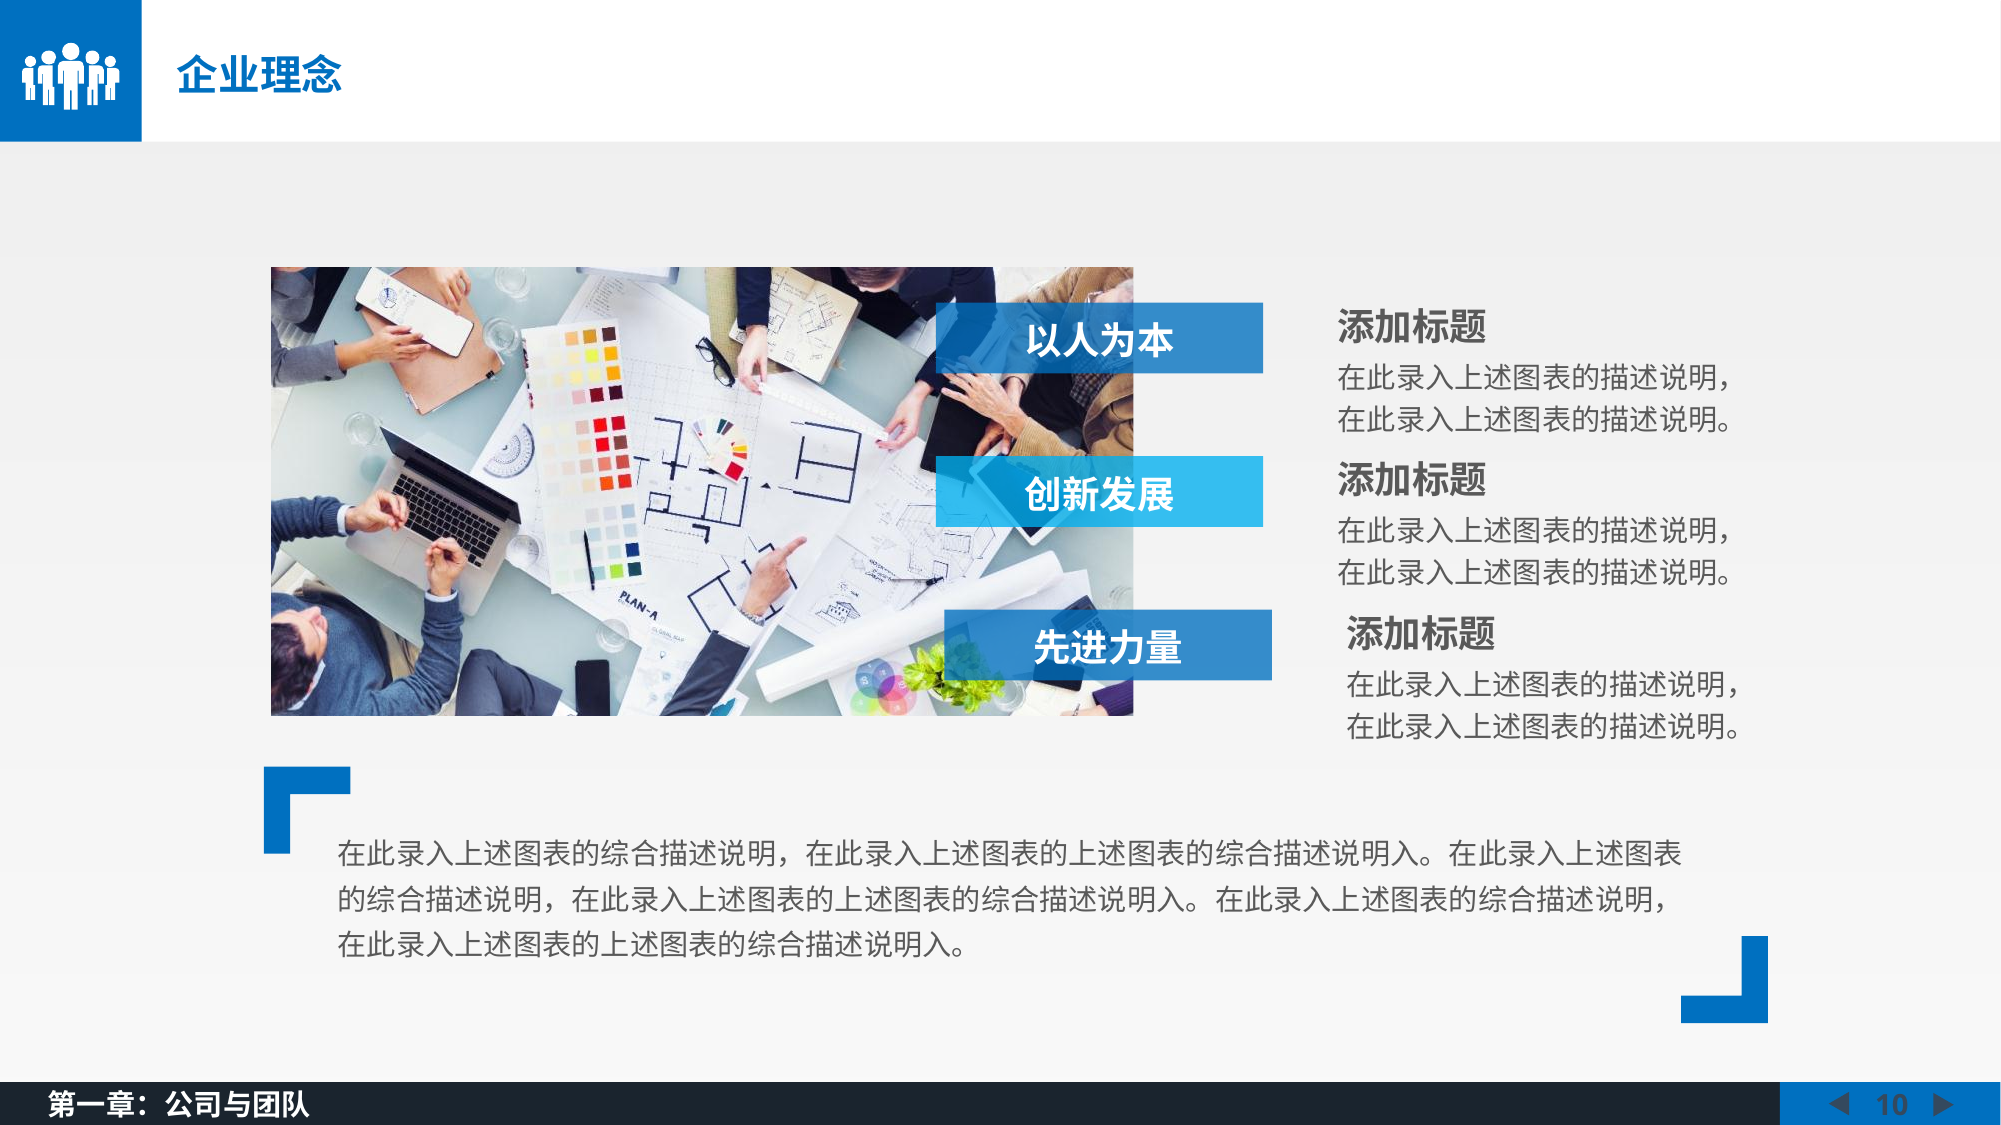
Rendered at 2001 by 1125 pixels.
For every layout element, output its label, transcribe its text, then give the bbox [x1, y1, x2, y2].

text_box [0, 1080, 8, 1125]
text_box 先进力量 [944, 616, 1272, 677]
text_box [351, 1080, 1778, 1125]
text_box 创新发展 [935, 463, 1264, 523]
text_box 在此录入上述图表的描述说明，在此录入上述图表的描述说明。 [1322, 498, 1784, 597]
text_box [57, 42, 84, 110]
text_box 第一章：公司与团队 [8, 1078, 351, 1125]
text_box [263, 766, 351, 854]
text_box [942, 608, 1274, 683]
text_box 在此录入上述图表的描述说明，在此录入上述图表的描述说明。 [1322, 344, 1784, 444]
text_box [22, 55, 37, 100]
text_box [144, 0, 2001, 144]
text_box [1681, 936, 1768, 1024]
text_box [104, 55, 120, 100]
text_box [934, 454, 1265, 529]
text_box [934, 301, 1265, 376]
text_box [0, 0, 144, 144]
text_box 添加标题 [1331, 602, 1586, 651]
text_box 企业理念 [161, 59, 859, 138]
text_box 添加标题 [1322, 295, 1577, 344]
text_box [85, 50, 104, 106]
text_box 10 [1779, 1078, 2001, 1125]
text_box 添加标题 [1322, 448, 1577, 498]
text_box 在此录入上述图表的综合描述说明，在此录入上述图表的上述图表的综合描述说明入。在此录入上述图表的综合描述说明，在此录入上述图表的上述图表的综合描述说明入。在此录入上述图表的综合描述说明，在此录入上述图表的上述图表的综合描述说明入。 [322, 818, 1725, 970]
text_box [37, 50, 57, 106]
text_box [269, 265, 1136, 718]
text_box 在此录入上述图表的描述说明，在此录入上述图表的描述说明。 [1330, 651, 1792, 751]
text_box 以人为本 [935, 309, 1264, 370]
